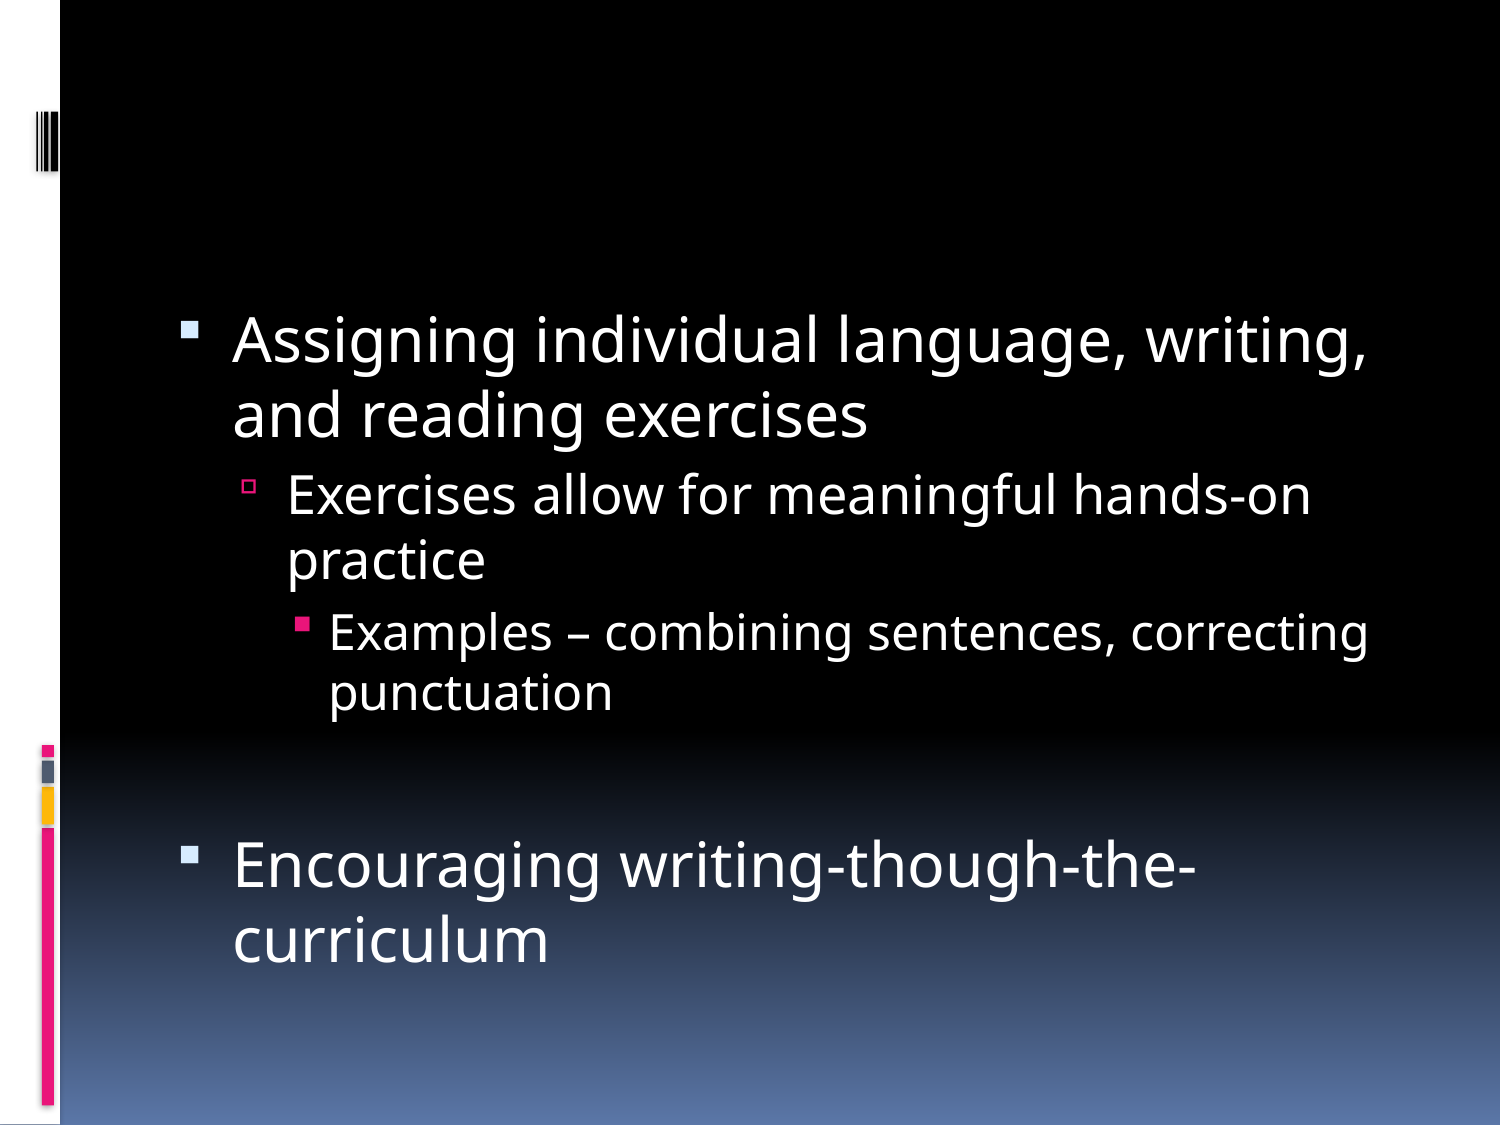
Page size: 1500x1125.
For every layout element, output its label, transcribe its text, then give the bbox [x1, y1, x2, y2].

list Assigning individual language, writing, and reading exercises Exercises allow for meaningful hands-on practice Examples – combining sentences, correcting punctuation Encouraging writing-though-the-curriculum [150, 292, 1425, 1043]
